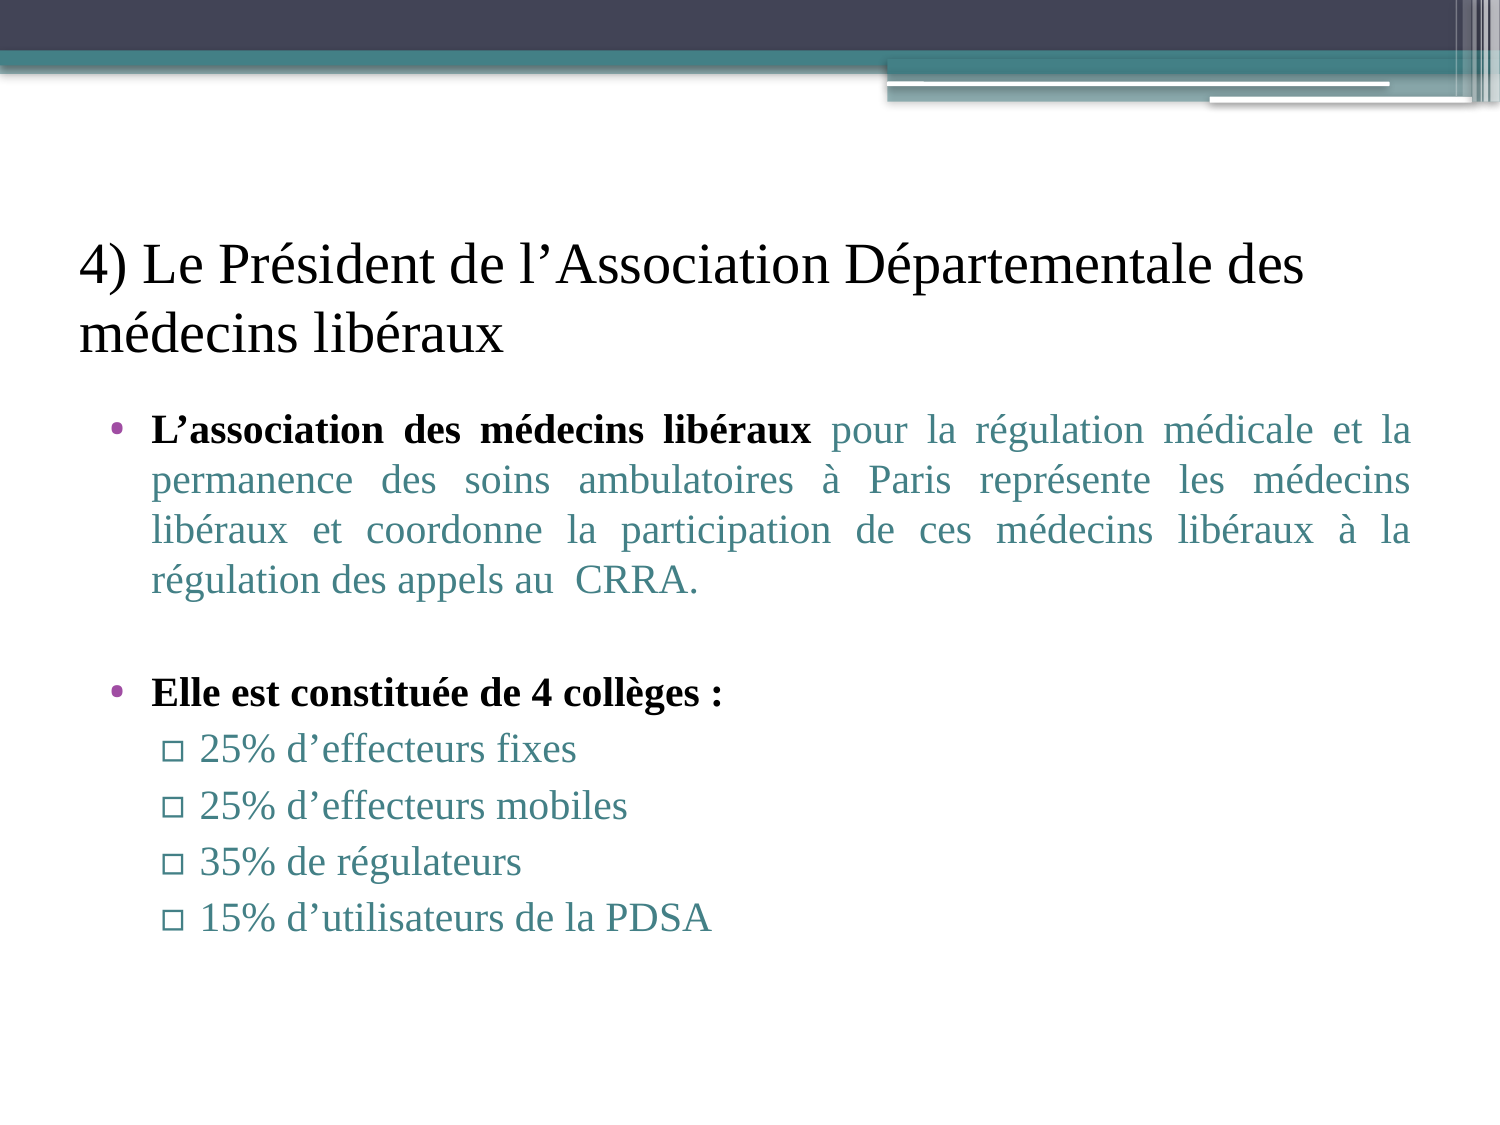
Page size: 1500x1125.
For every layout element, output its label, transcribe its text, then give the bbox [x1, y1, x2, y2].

list L’association des médecins libéraux pour la régulation médicale et la permanence des soins ambulatoires à Paris représente les médecins libéraux et coordonne la participation de ces médecins libéraux à la régulation des appels au CRRA. Elle est constituée de 4 collèges : 25% d’effecteurs fixes 25% d’effecteurs mobiles 35% de régulateurs 15% d’utilisateurs de la PDSA [76, 338, 1427, 1081]
title 4) Le Président de l’Association Départementale des médecins libéraux [64, 184, 1415, 372]
